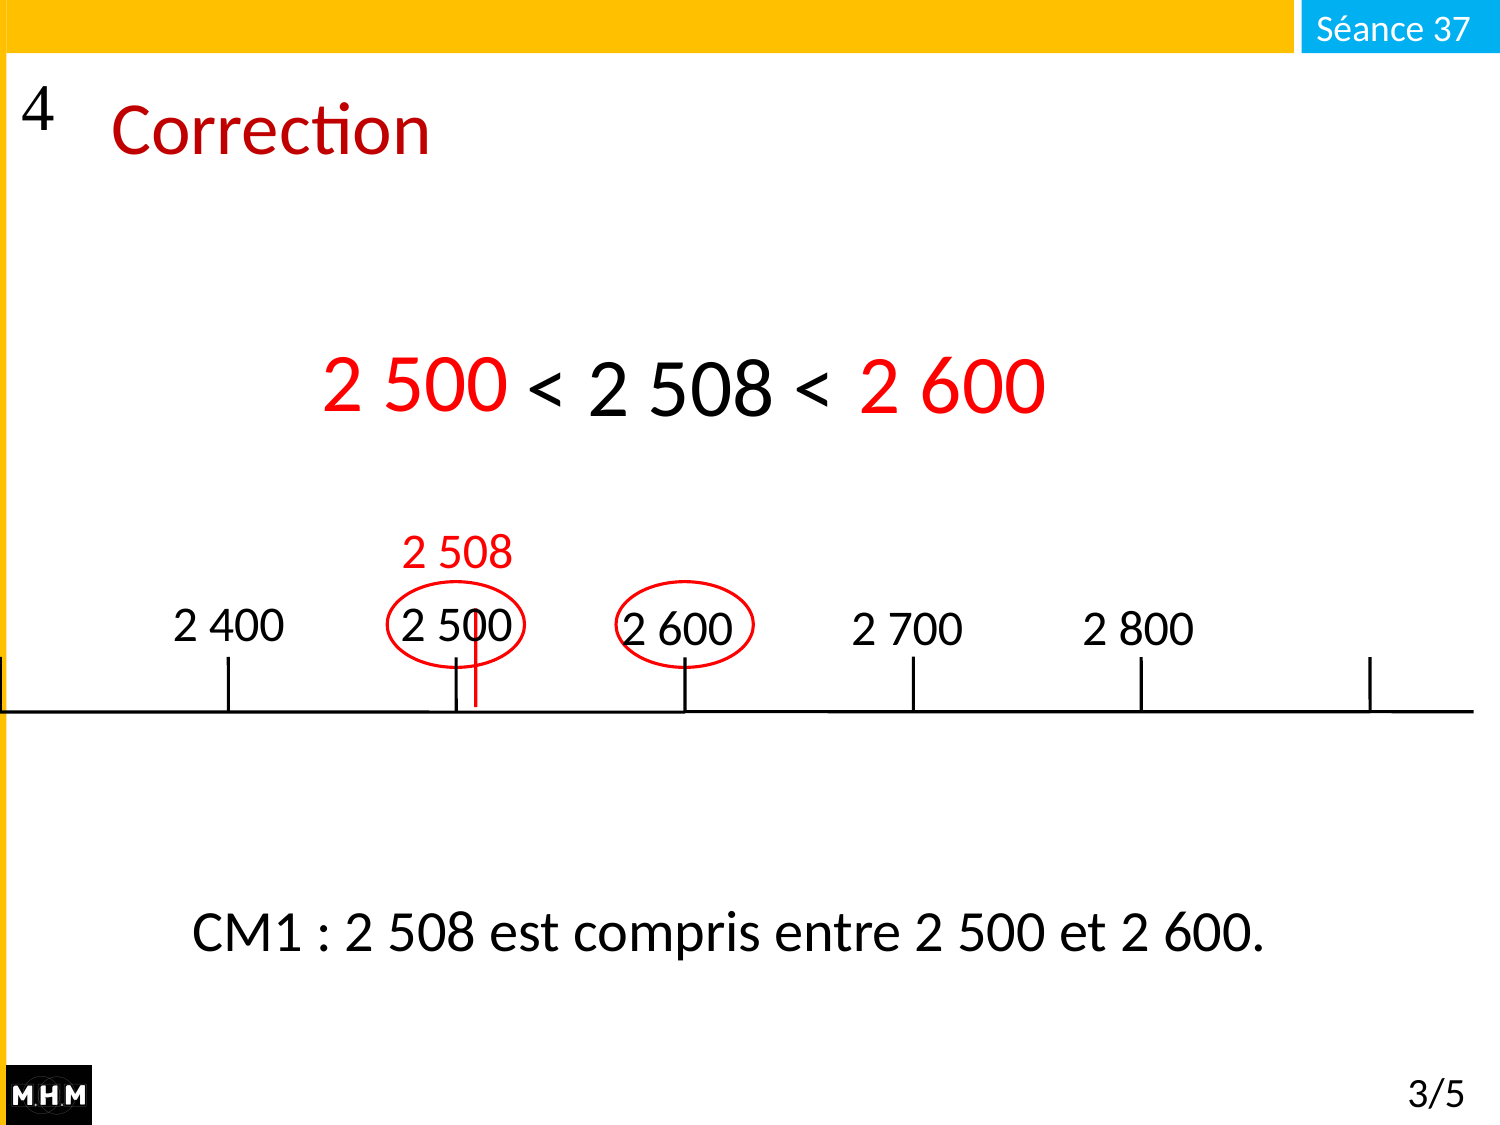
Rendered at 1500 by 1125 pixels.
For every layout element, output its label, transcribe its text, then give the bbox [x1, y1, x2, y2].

title Correction [96, 60, 1391, 200]
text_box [386, 510, 565, 582]
text_box CM1 : 2 508 est compris entre 2 500 et 2 600. [177, 885, 1337, 971]
text_box 2 600 [844, 322, 1072, 438]
list 3/5 [1373, 1064, 1500, 1125]
text_box 2 500 [306, 321, 525, 436]
text_box … < 2 508 < … [435, 326, 1072, 441]
picture [6, 1065, 92, 1125]
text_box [0, 583, 1474, 713]
